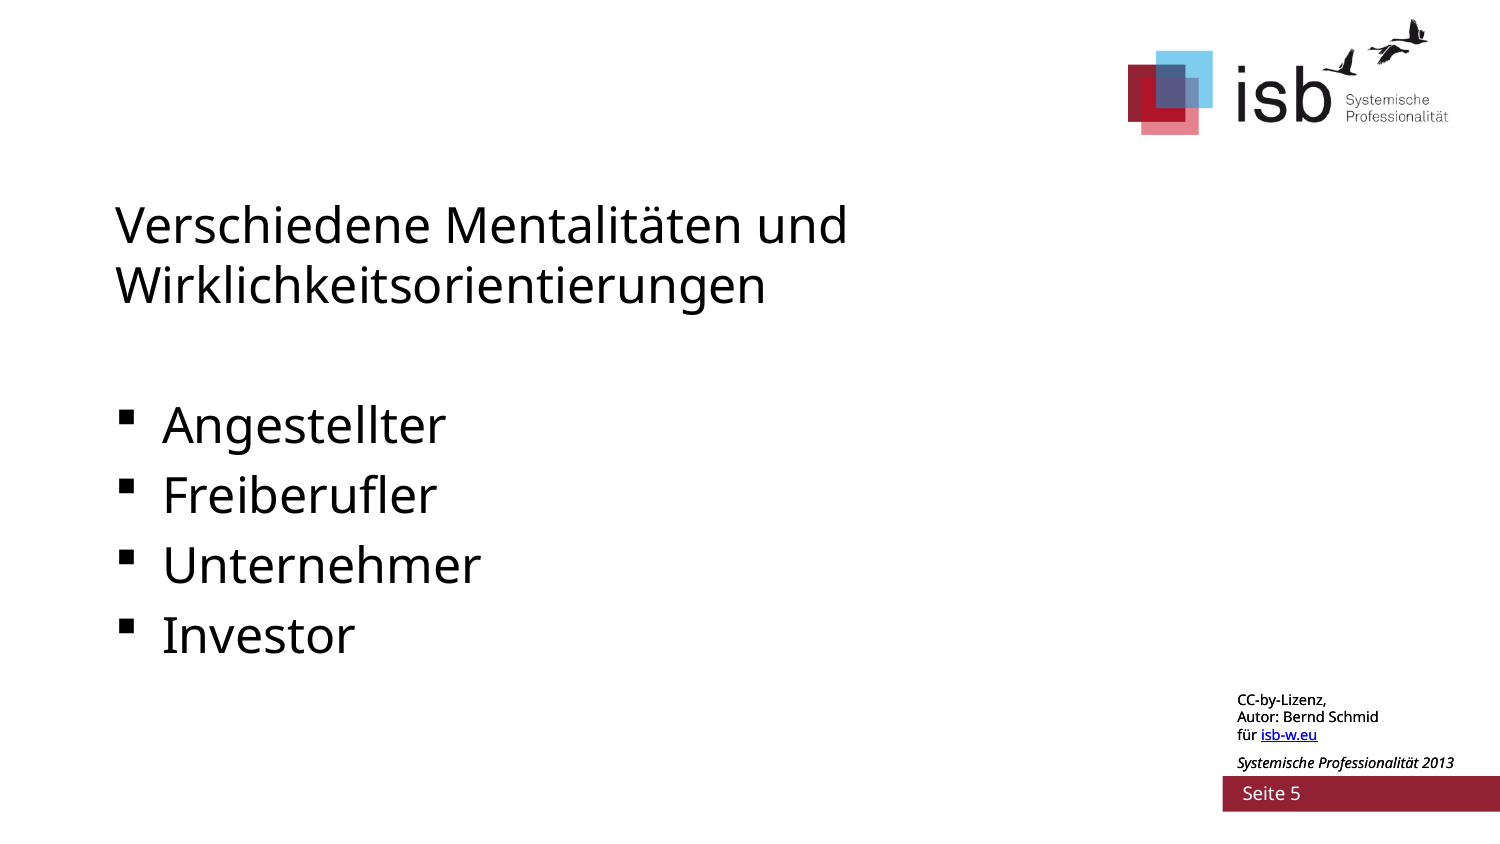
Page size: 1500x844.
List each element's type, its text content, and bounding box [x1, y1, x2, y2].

picture [1128, 14, 1461, 139]
text_box CC-by-Lizenz, Autor: Bernd Schmid für isb-w.eu Systemische Professionalität 2013 [1222, 543, 1500, 844]
list Verschiedene Mentalitäten und Wirklichkeitsorientierungen Angestellter Freiberufler Unternehmer Investor [100, 185, 1223, 812]
